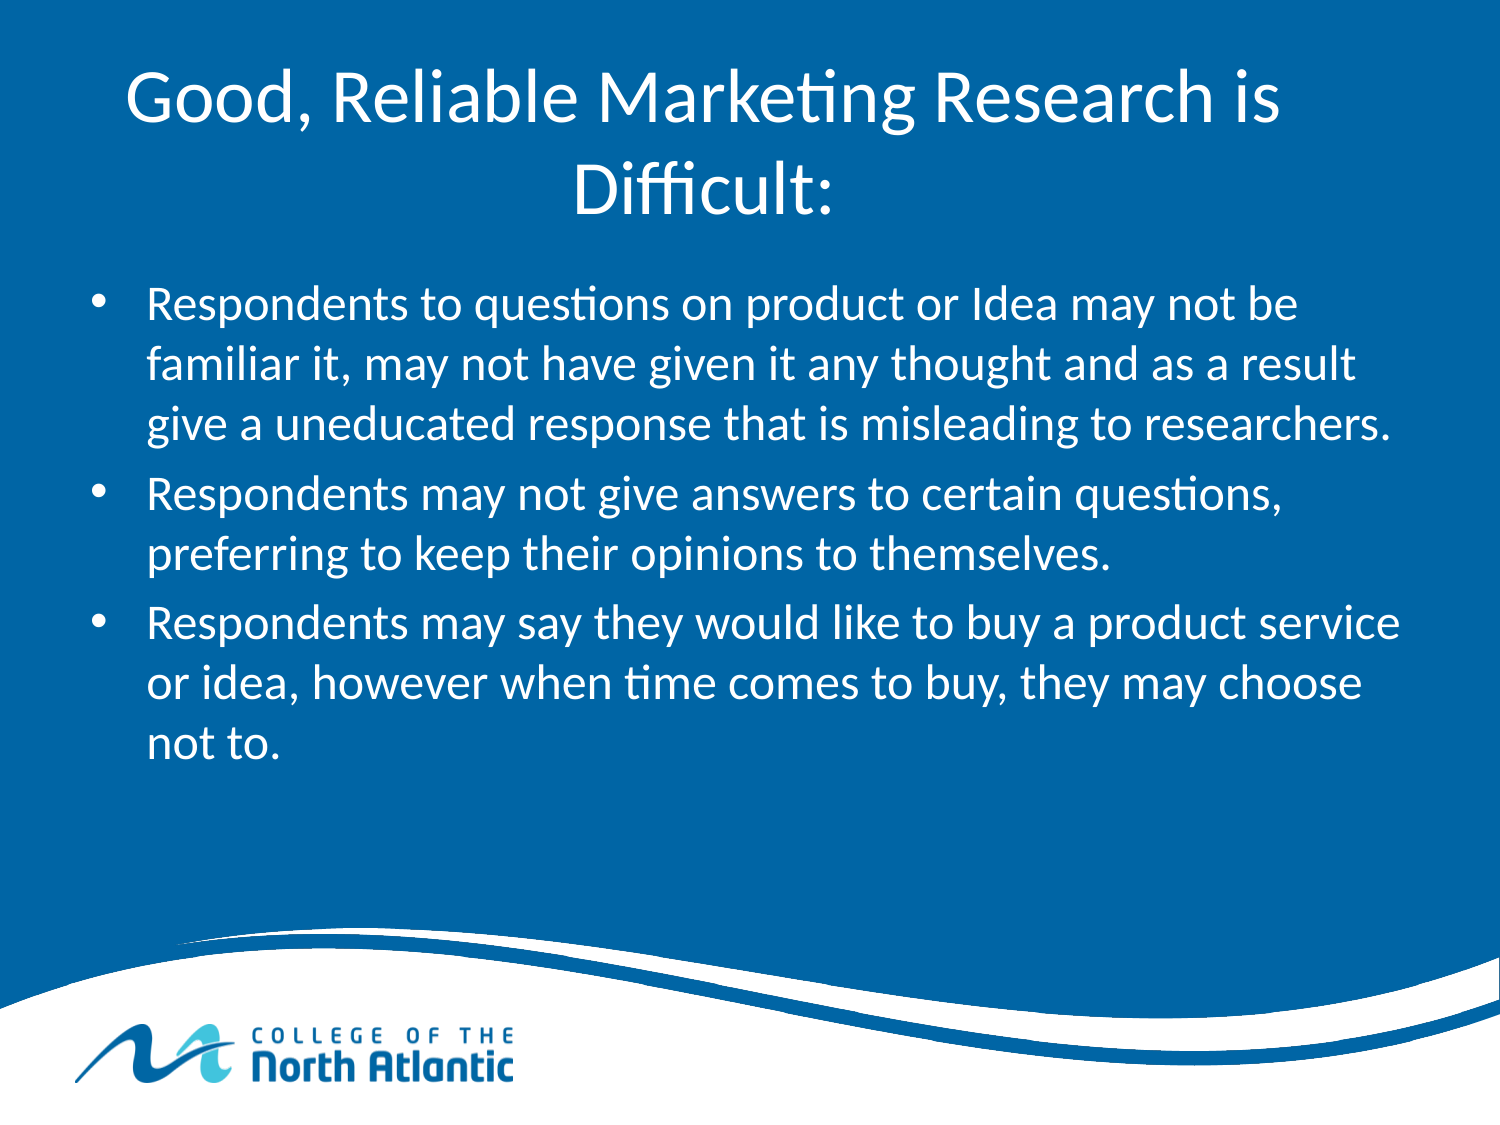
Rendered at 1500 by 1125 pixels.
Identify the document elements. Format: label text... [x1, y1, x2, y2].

picture [0, 928, 1500, 1125]
title Good, Reliable Marketing Research is Difficult: [66, 37, 1342, 238]
list Respondents to questions on product or Idea may not be familiar it, may not have given it any thought and as a result give a uneducated response that is misleading to researchers. Respondents may not give answers to certain questions, preferring to keep their opinions to themselves. Respondents may say they would like to buy a product service or idea, however when time comes to buy, they may choose not to. [75, 262, 1425, 900]
